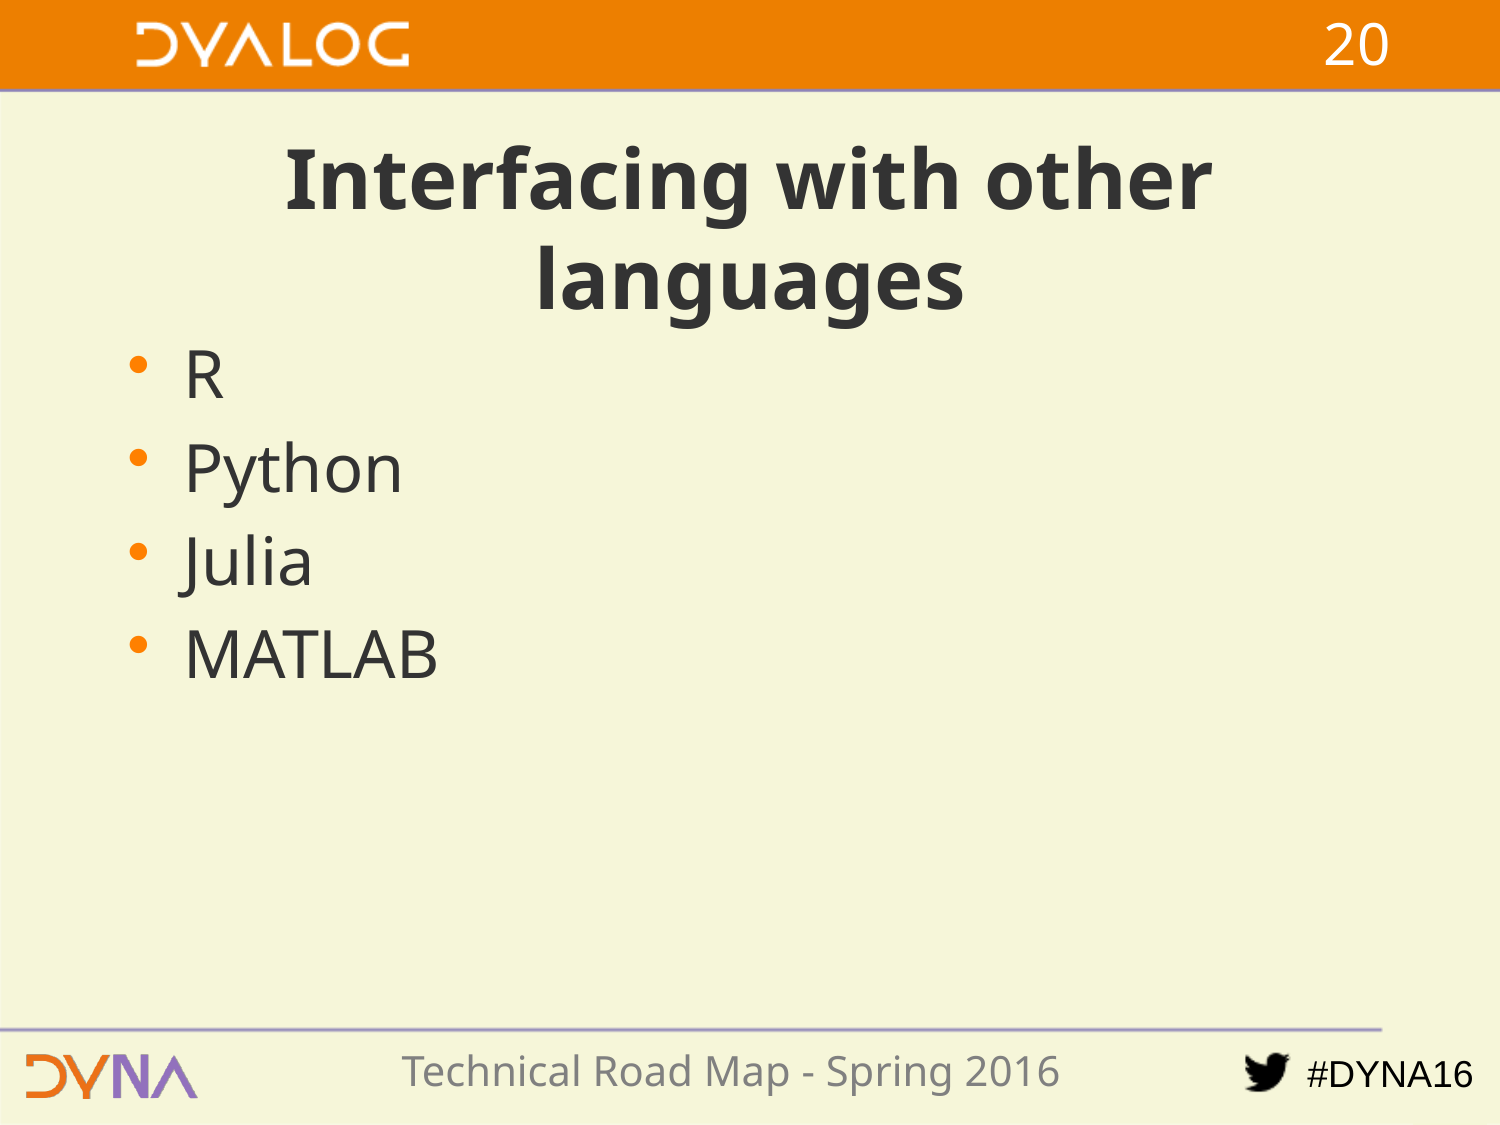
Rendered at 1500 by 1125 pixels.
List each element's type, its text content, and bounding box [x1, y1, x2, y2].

list R Python Julia MATLAB [112, 324, 1388, 1000]
picture [0, 0, 1500, 1125]
title Interfacing with other languages [81, 118, 1419, 307]
slide_number 19 [1299, 0, 1406, 75]
footer Technical Road Map - Spring 2016 [249, 1037, 1213, 1113]
